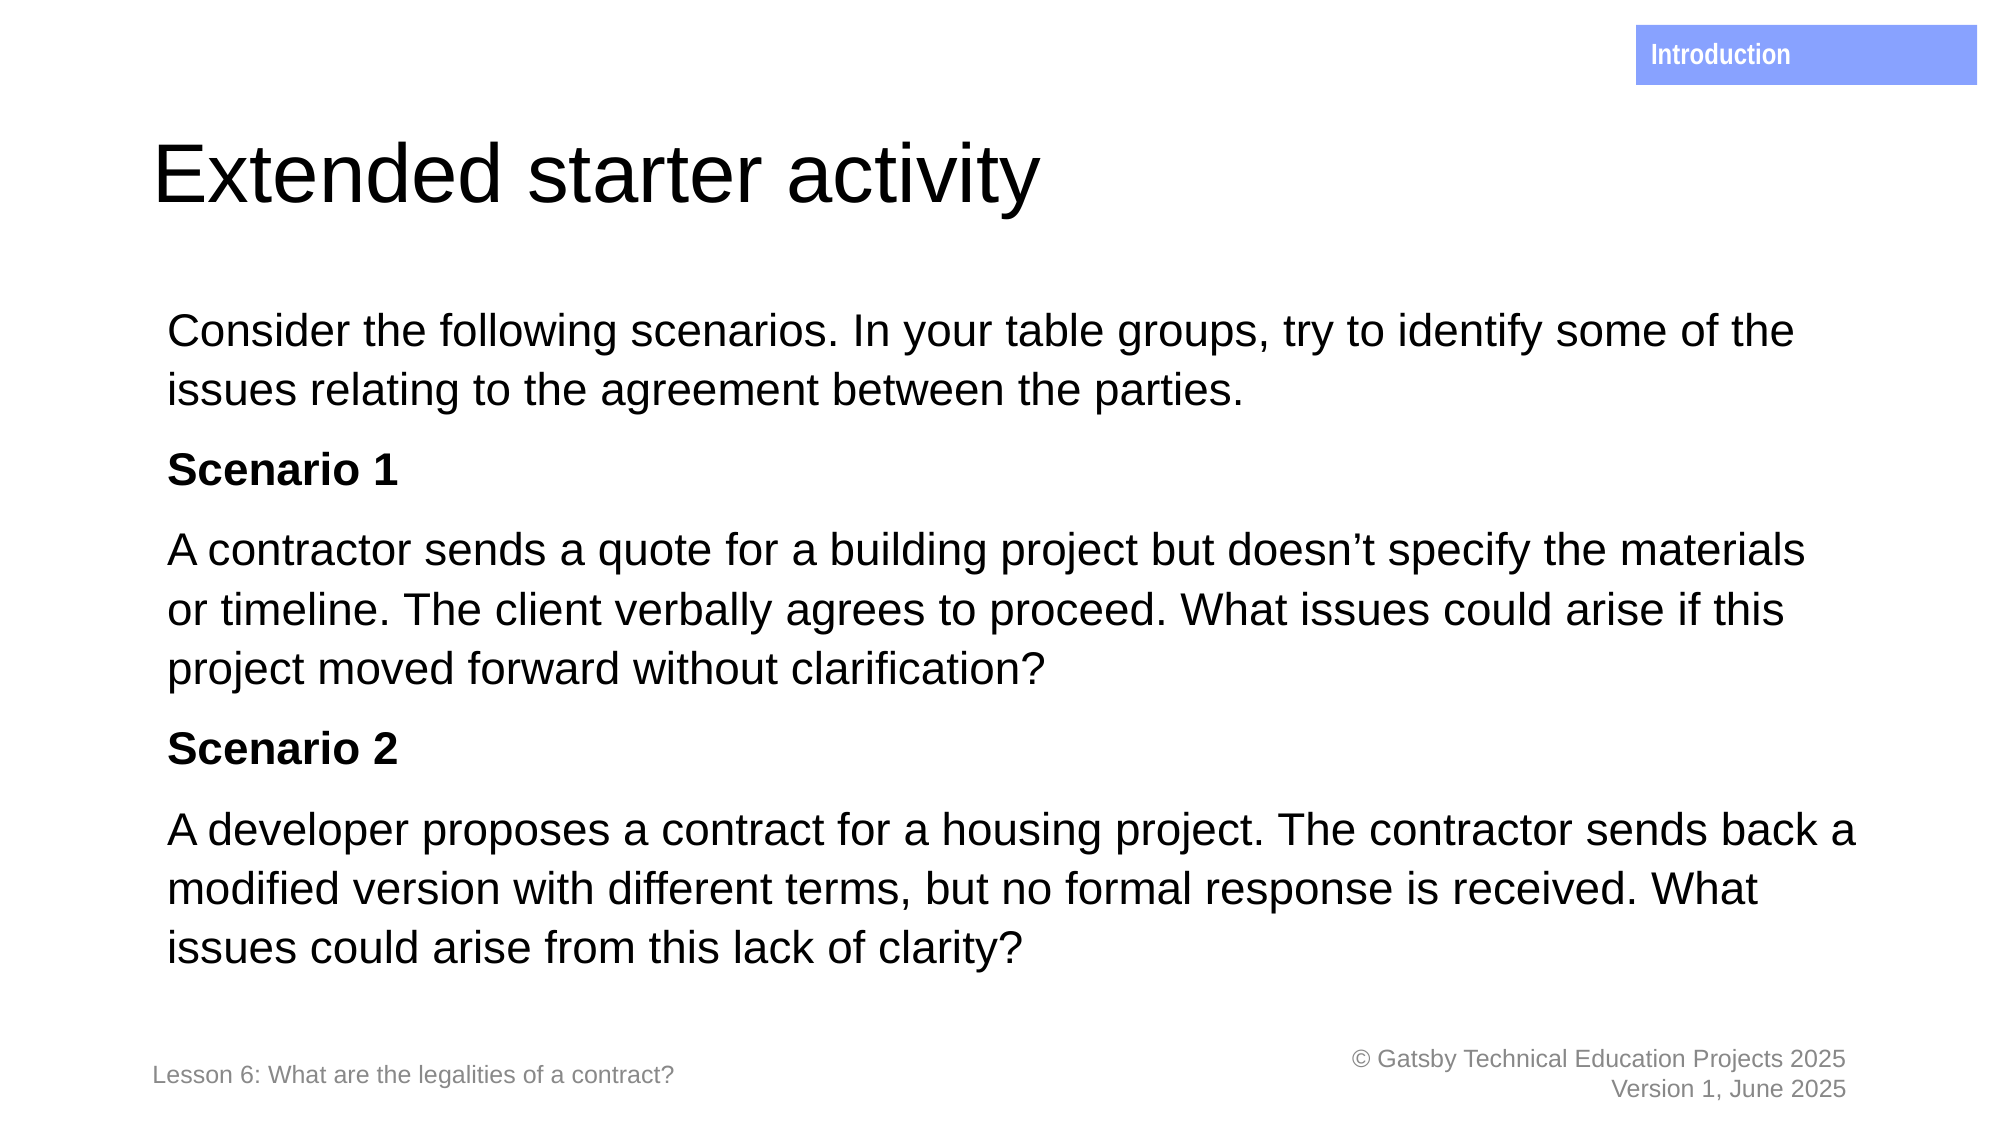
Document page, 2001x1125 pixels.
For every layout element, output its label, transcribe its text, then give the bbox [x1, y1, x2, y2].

title Extended starter activity [137, 66, 1863, 266]
list Consider the following scenarios. In your table groups, try to identify some of the issues relating to the agreement between the parties. Scenario 1 A contractor sends a quote for a building project but doesn’t specify the materials or timeline. The client verbally agrees to proceed. What issues could arise if this project moved forward without clarification? Scenario 2 A developer proposes a contract for a housing project. The contractor sends back a modified version with different terms, but no formal response is received. What issues could arise from this lack of clarity? [137, 266, 1890, 1125]
list Lesson 6: What are the legalities of a contract? [137, 1042, 829, 1103]
list Introduction [1636, 24, 1978, 85]
